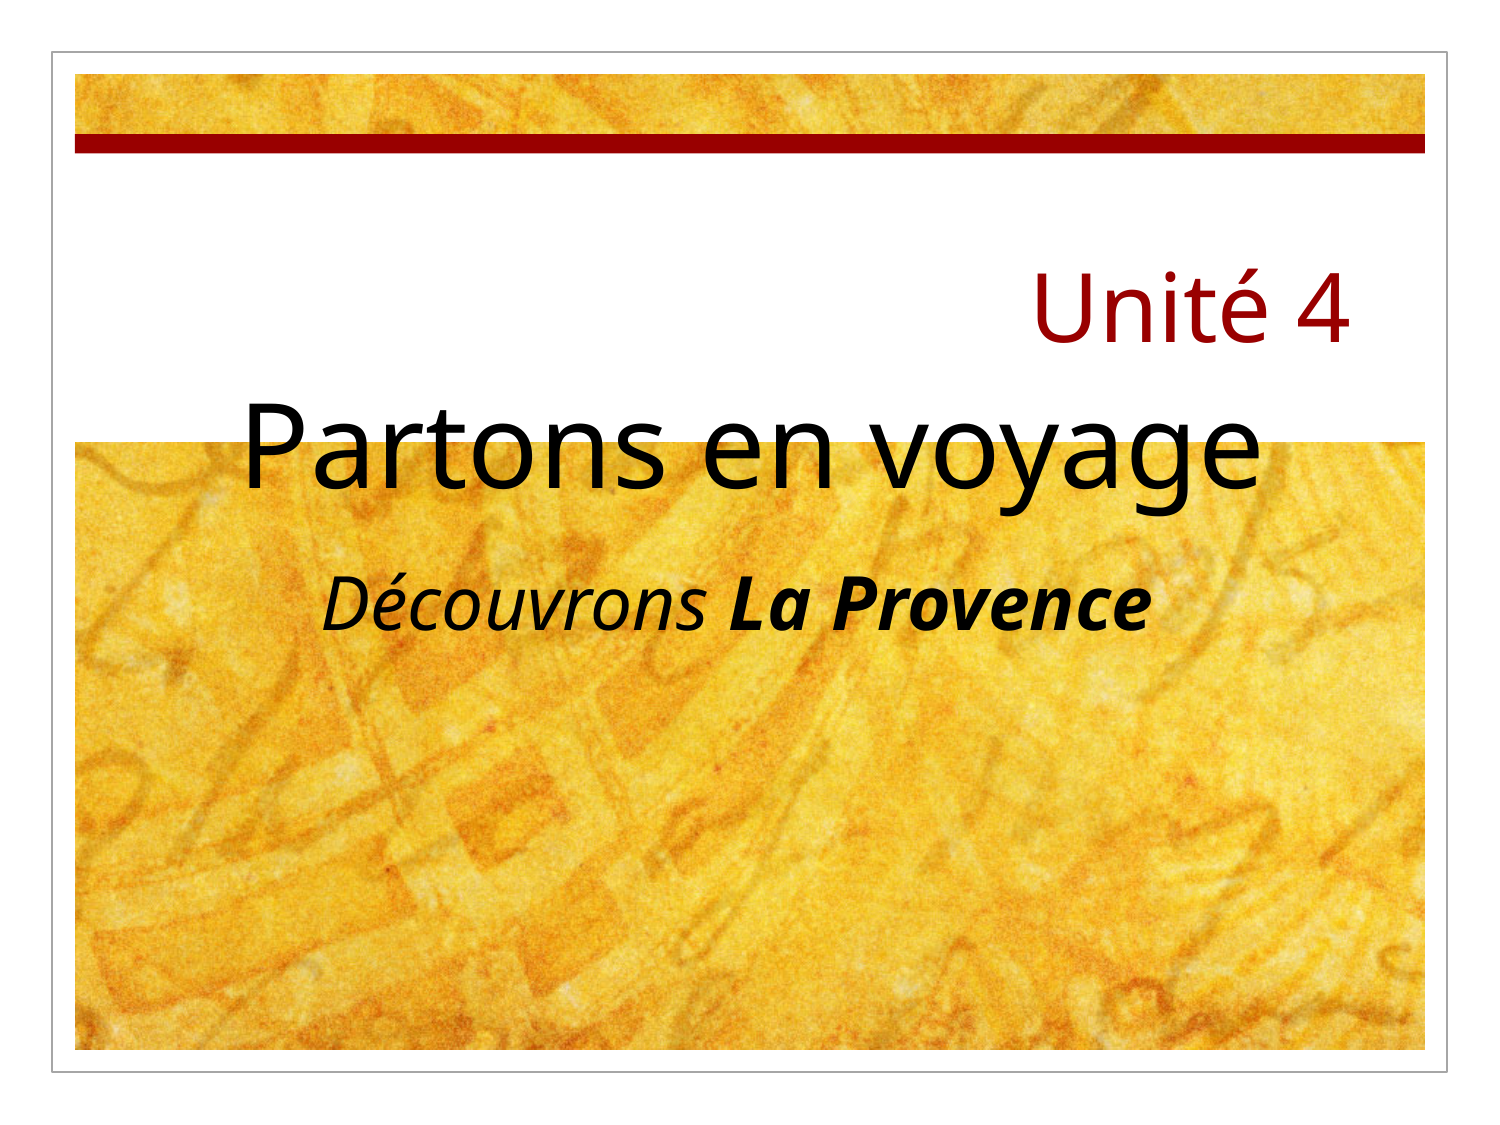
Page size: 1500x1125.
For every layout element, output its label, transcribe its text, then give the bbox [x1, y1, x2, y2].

subtitle Partons en voyage Découvrons La Provence [112, 362, 1392, 815]
picture [75, 74, 1425, 134]
picture [75, 442, 1425, 1050]
title Unité 4 [112, 158, 1392, 362]
